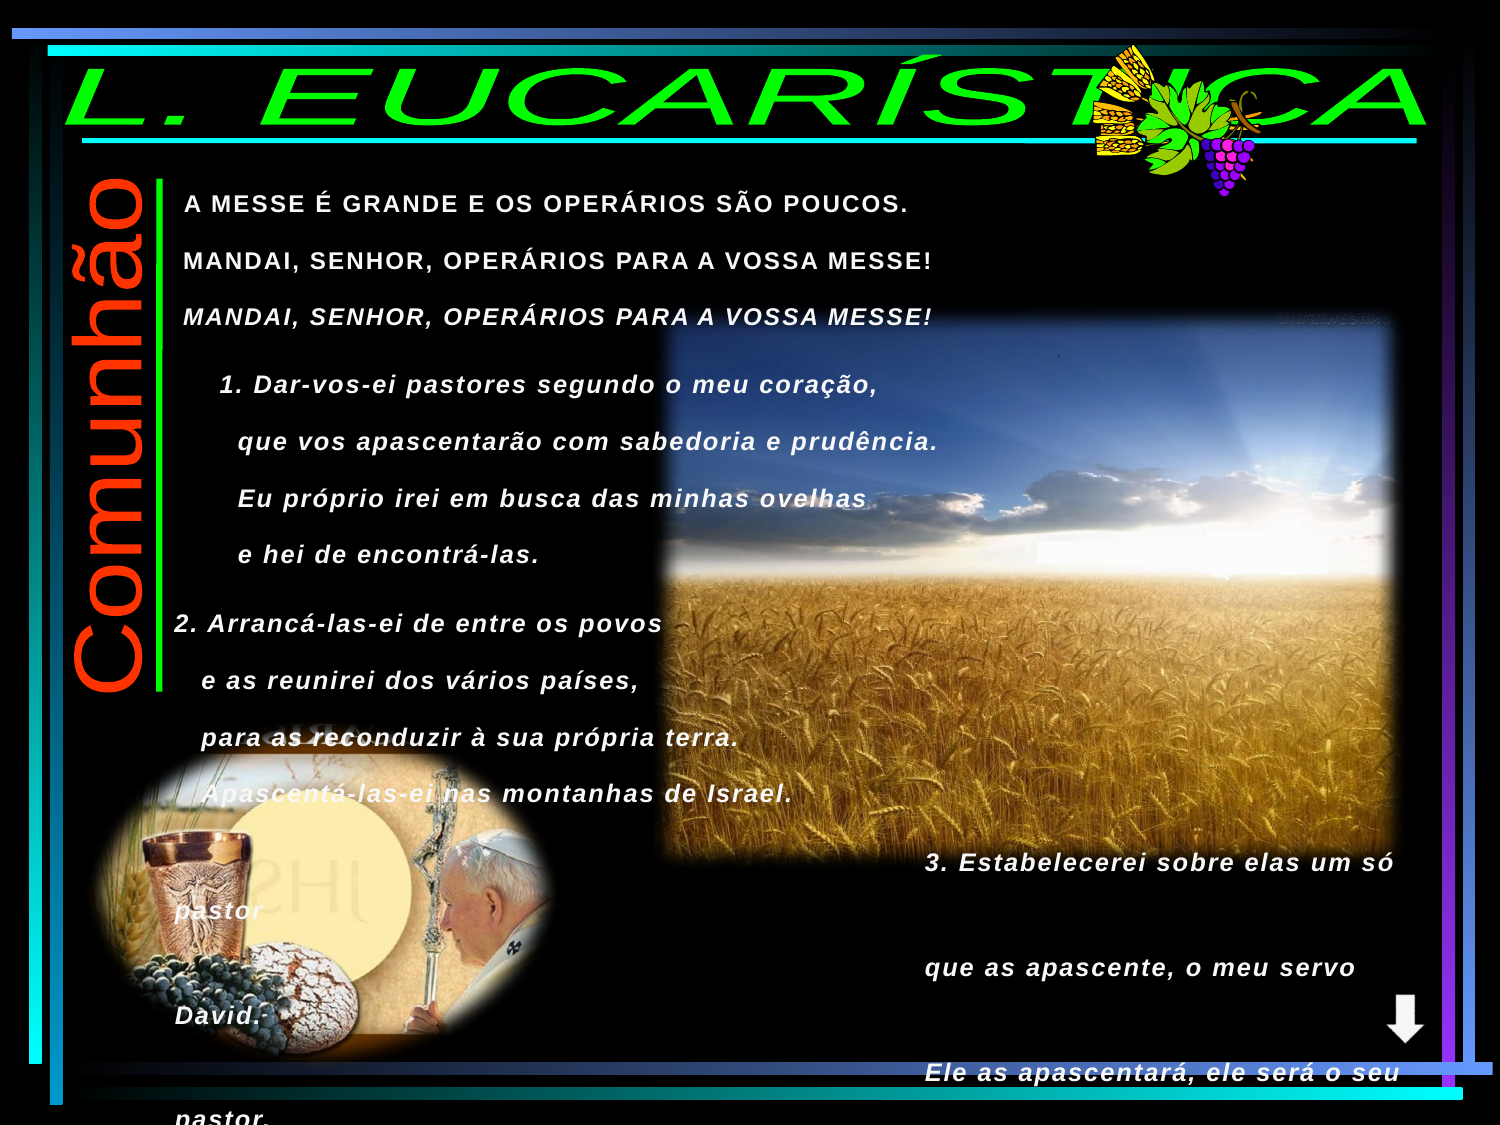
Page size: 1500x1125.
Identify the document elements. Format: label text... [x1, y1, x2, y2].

picture [1117, 25, 1266, 203]
picture [1385, 991, 1426, 1041]
text_box A MESSE É GRANDE E OS OPERÁRIOS SÃO POUCOS. MANDAI, SENHOR, OPERÁRIOS PARA A VOSSA MESSE! MANDAI, SENHOR, OPERÁRIOS PARA A VOSSA MESSE! 1. Dar-vos-ei pastores segundo o meu coração, que vos apascentarão com sabedoria e prudência. Eu próprio irei em busca das minhas ovelhas e hei de encontrá-las. 2. Arrancá-las-ei de entre os povos e as reunirei dos vários países, para as reconduzir à sua própria terra. Apascentá-las-ei nas montanhas de Israel. 3. Estabelecerei sobre elas um só pastor que as apascente, o meu servo David. Ele as apascentará, ele será o seu pastor. [159, 178, 1447, 1047]
picture [82, 715, 562, 1074]
picture [650, 302, 1407, 870]
